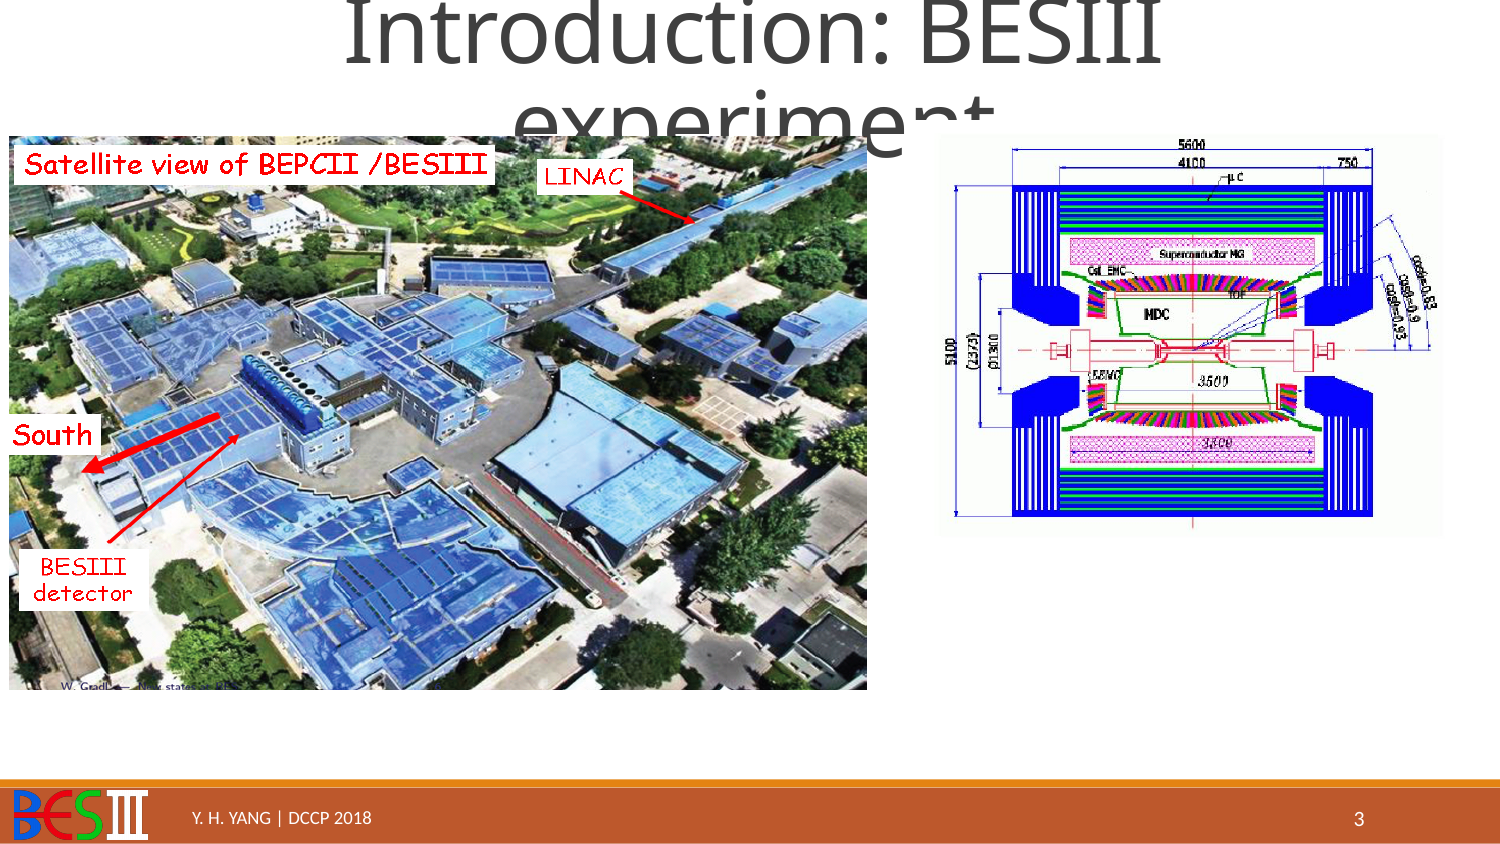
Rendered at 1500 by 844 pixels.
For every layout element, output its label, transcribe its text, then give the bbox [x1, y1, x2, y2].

title Introduction: BESIII experiment [135, 35, 1373, 130]
footer Y. H. Yang | DCCP 2018 [176, 794, 1192, 840]
picture [909, 119, 1450, 547]
slide_number 2 [1218, 794, 1380, 840]
picture [8, 136, 868, 691]
picture [14, 790, 148, 840]
